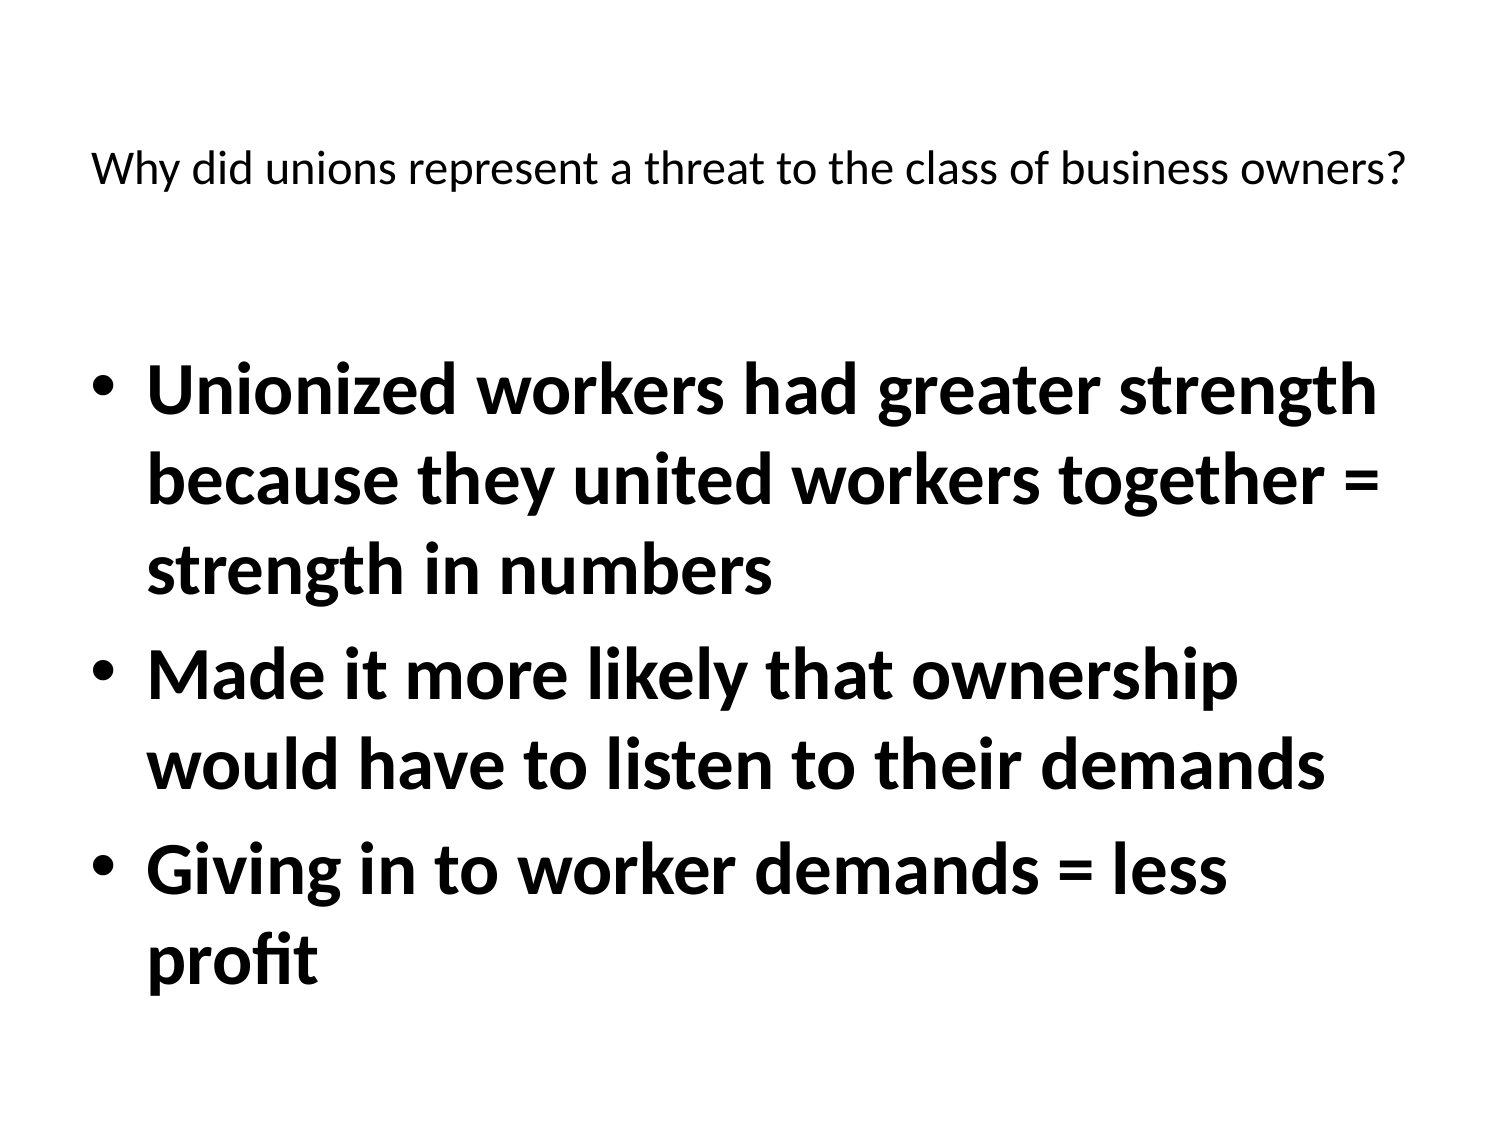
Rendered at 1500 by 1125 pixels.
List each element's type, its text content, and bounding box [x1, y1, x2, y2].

title Why did unions represent a threat to the class of business owners? [75, 100, 1425, 288]
list Unionized workers had greater strength because they united workers together = strength in numbers Made it more likely that ownership would have to listen to their demands Giving in to worker demands = less profit [75, 332, 1425, 1078]
